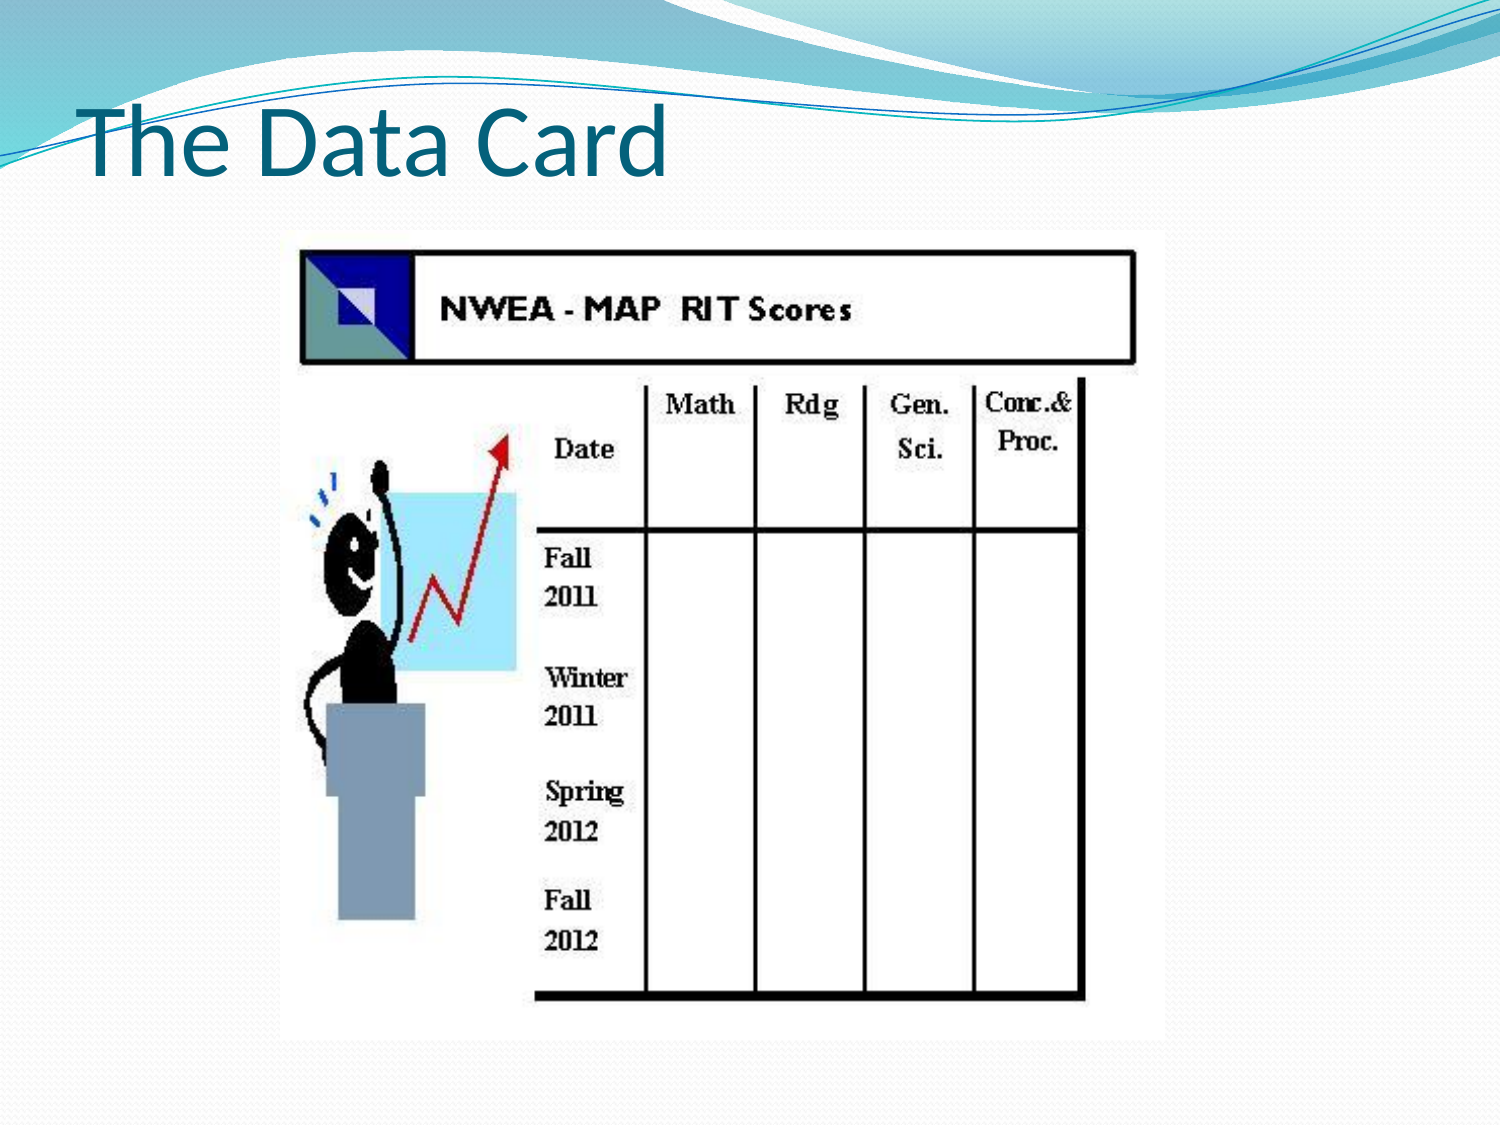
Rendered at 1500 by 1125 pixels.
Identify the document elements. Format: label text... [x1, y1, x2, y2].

title The Data Card [75, 45, 1425, 197]
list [279, 230, 1165, 1041]
